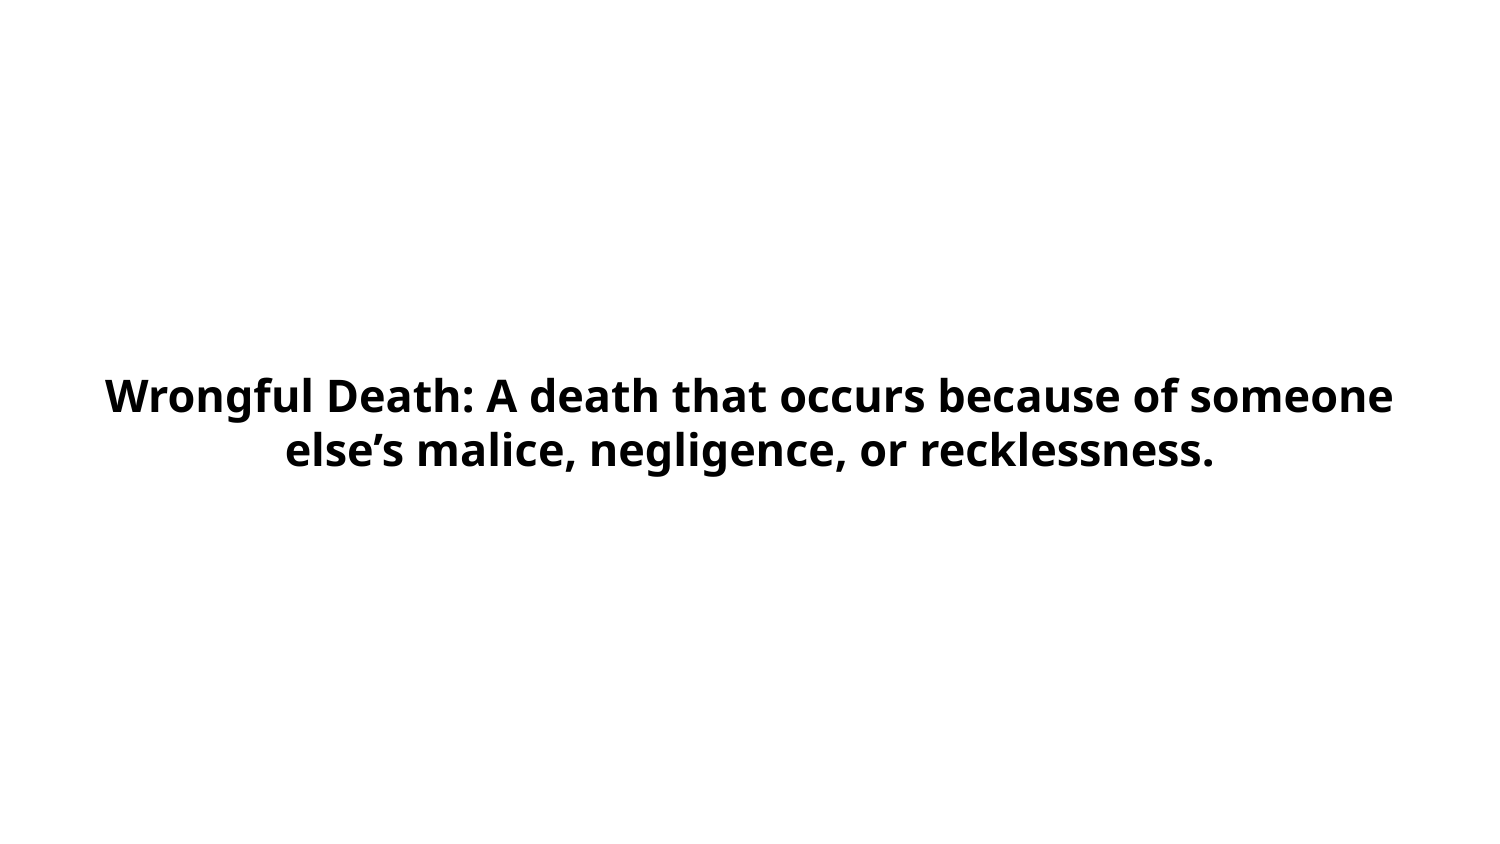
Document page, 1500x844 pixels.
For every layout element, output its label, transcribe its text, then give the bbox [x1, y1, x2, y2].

title Wrongful Death: A death that occurs because of someone else’s malice, negligence, or recklessness. [51, 352, 1449, 491]
